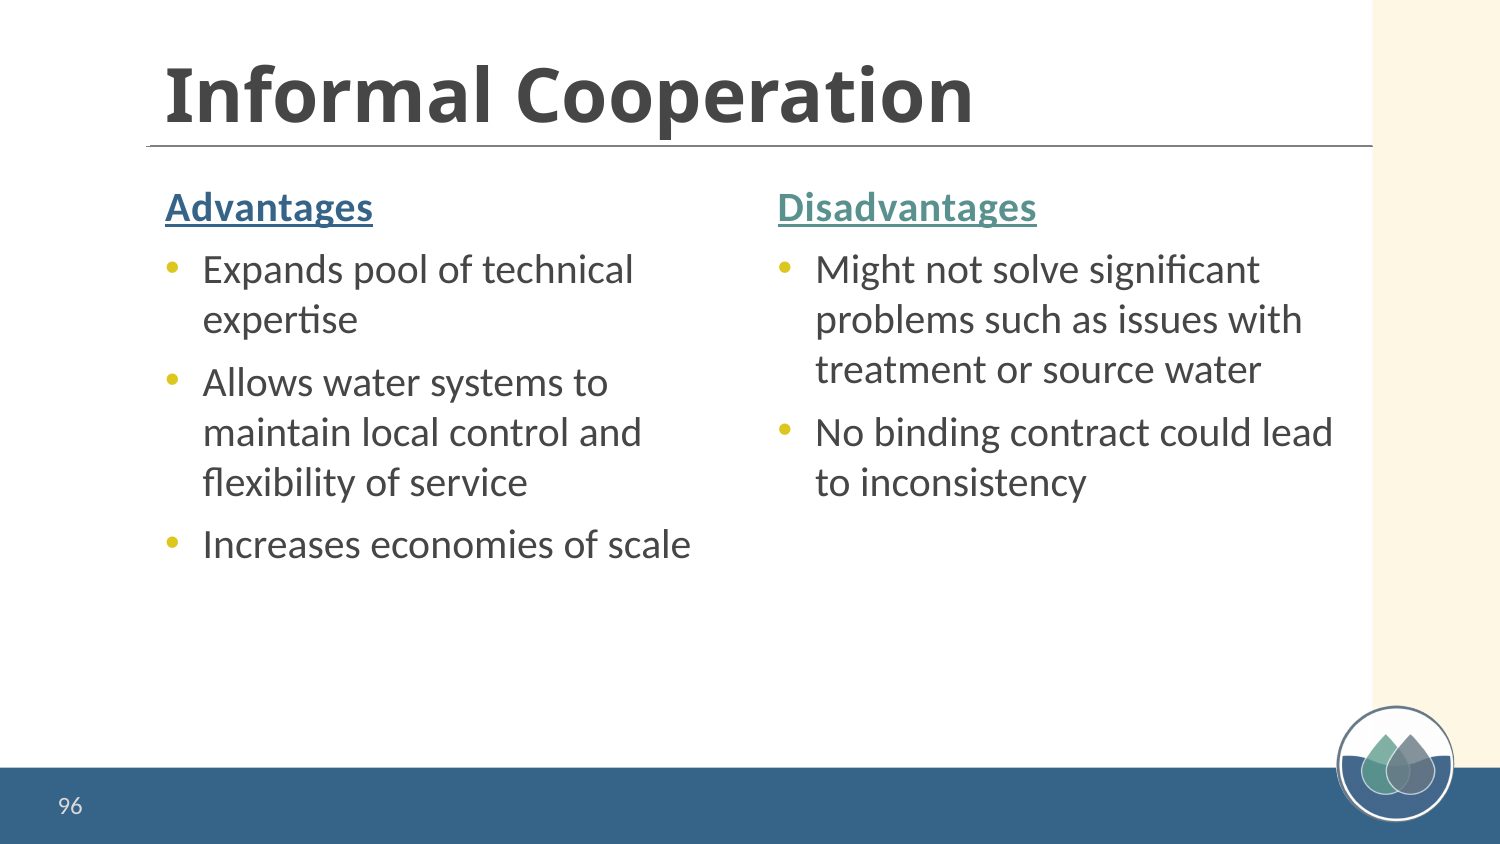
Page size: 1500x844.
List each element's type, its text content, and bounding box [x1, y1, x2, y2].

title Informal Cooperation [150, 21, 1373, 146]
list Advantages Expands pool of technical expertise Allows water systems to maintain local control and flexibility of service Increases economies of scale [150, 171, 744, 734]
list Disadvantages Might not solve significant problems such as issues with treatment or source water No binding contract could lead to inconsistency [762, 171, 1373, 734]
slide_number 96 [16, 782, 124, 828]
